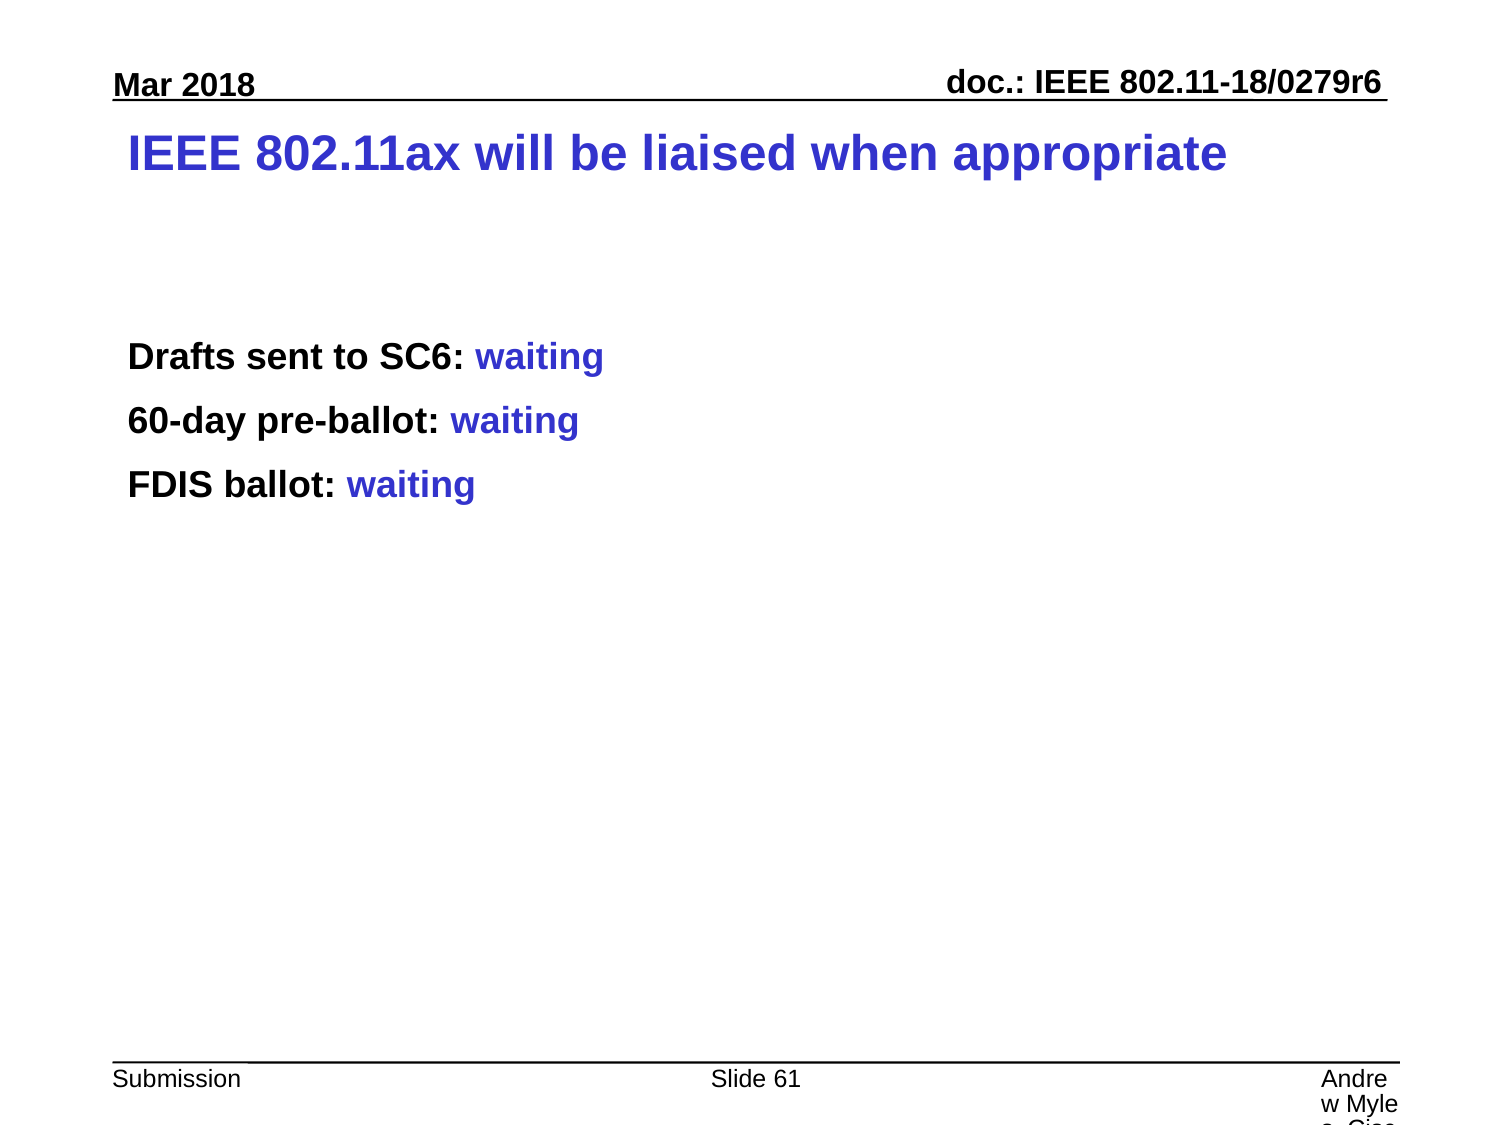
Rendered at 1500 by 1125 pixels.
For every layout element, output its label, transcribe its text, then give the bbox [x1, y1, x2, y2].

title IEEE 802.11ax will be liaised when appropriate [112, 112, 1388, 288]
list Drafts sent to SC6: waiting 60-day pre-ballot: waiting FDIS ballot: waiting [112, 324, 1388, 1000]
footer Andrew Myles, Cisco [1320, 1061, 1402, 1093]
slide_number Slide 61 [709, 1061, 803, 1093]
